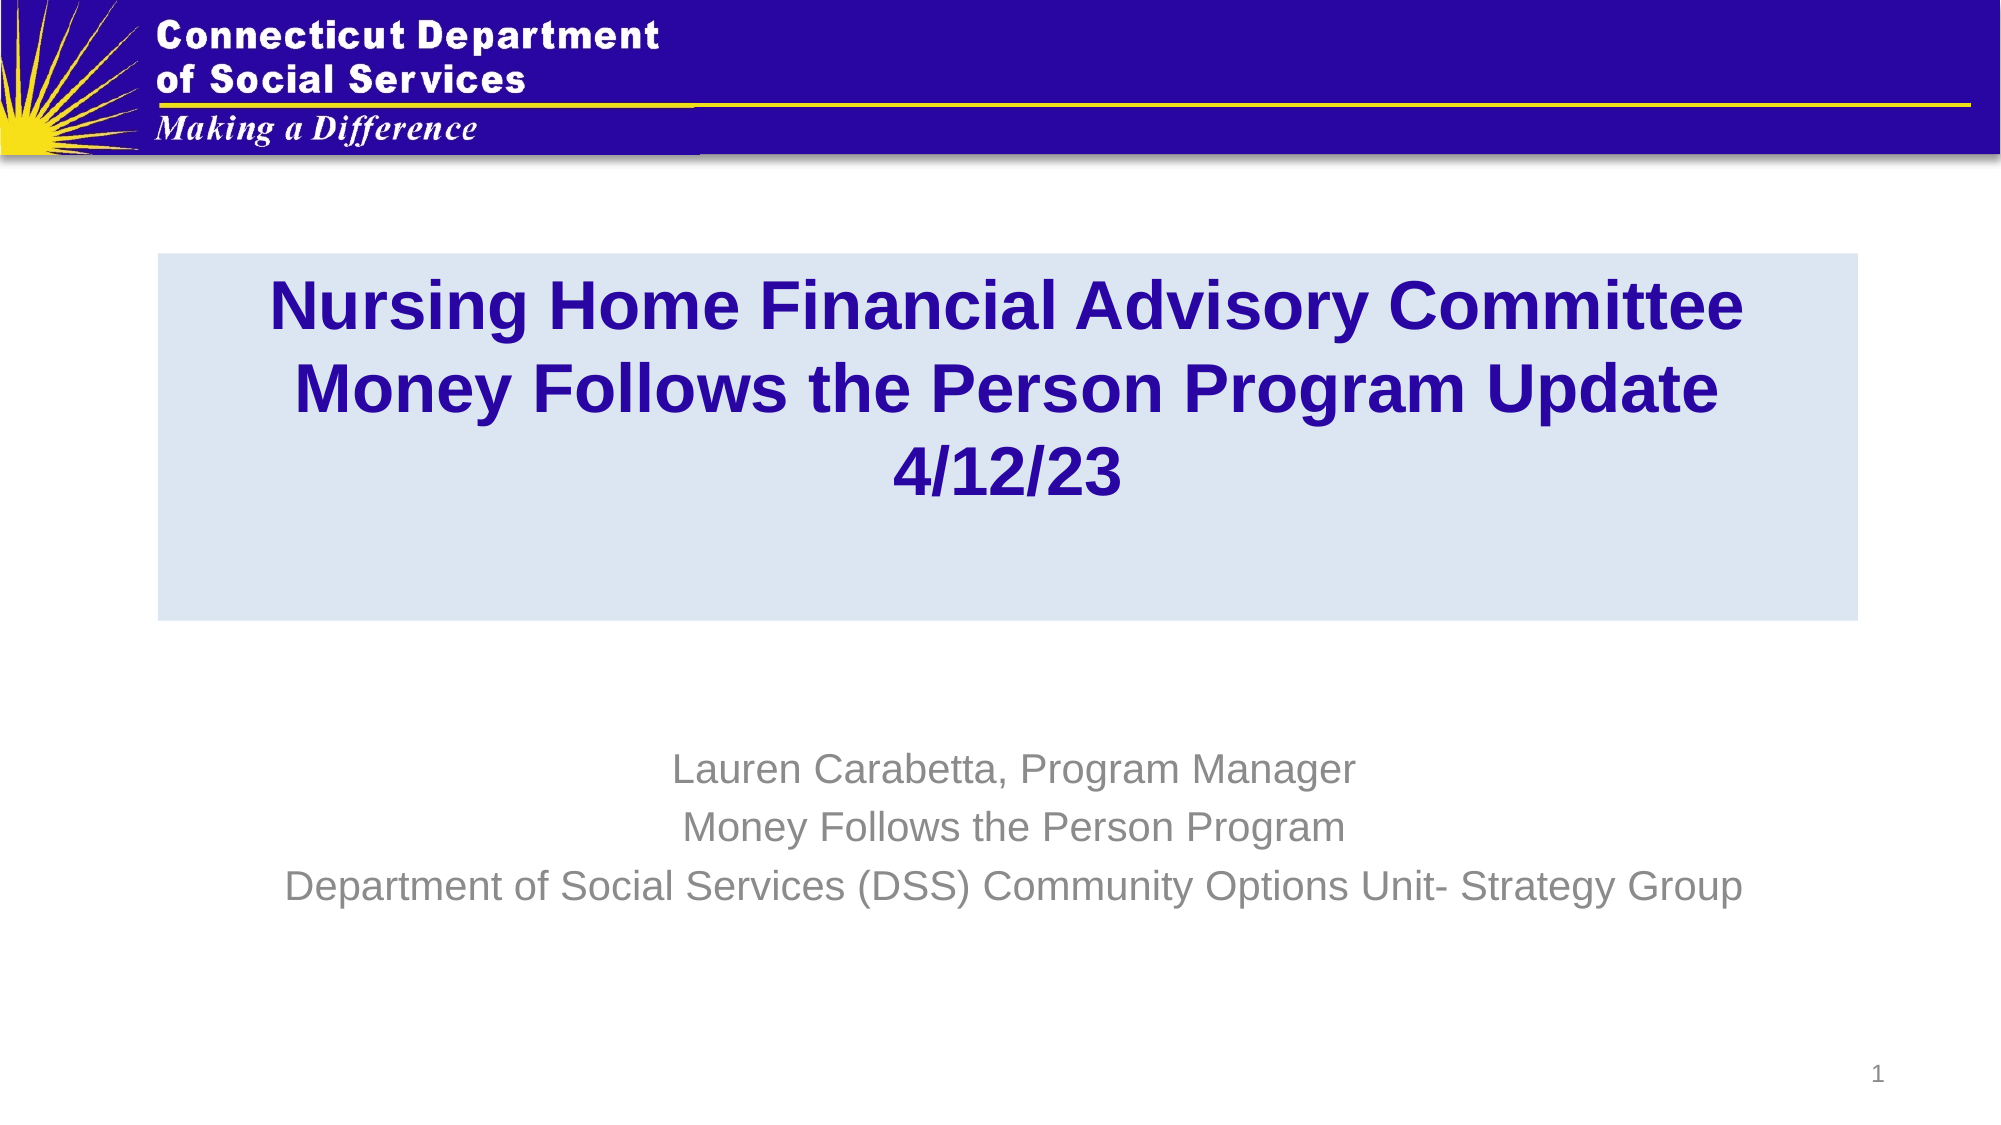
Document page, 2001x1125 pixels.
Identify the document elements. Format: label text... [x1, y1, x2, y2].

picture [0, 0, 700, 155]
list Lauren Carabetta, Program Manager Money Follows the Person Program Department of Social Services (DSS) Community Options Unit- Strategy Group [164, 669, 1865, 917]
title Nursing Home Financial Advisory Committee Money Follows the Person Program Update 4/12/23 [157, 253, 1859, 621]
slide_number 1 [1828, 1042, 1900, 1103]
